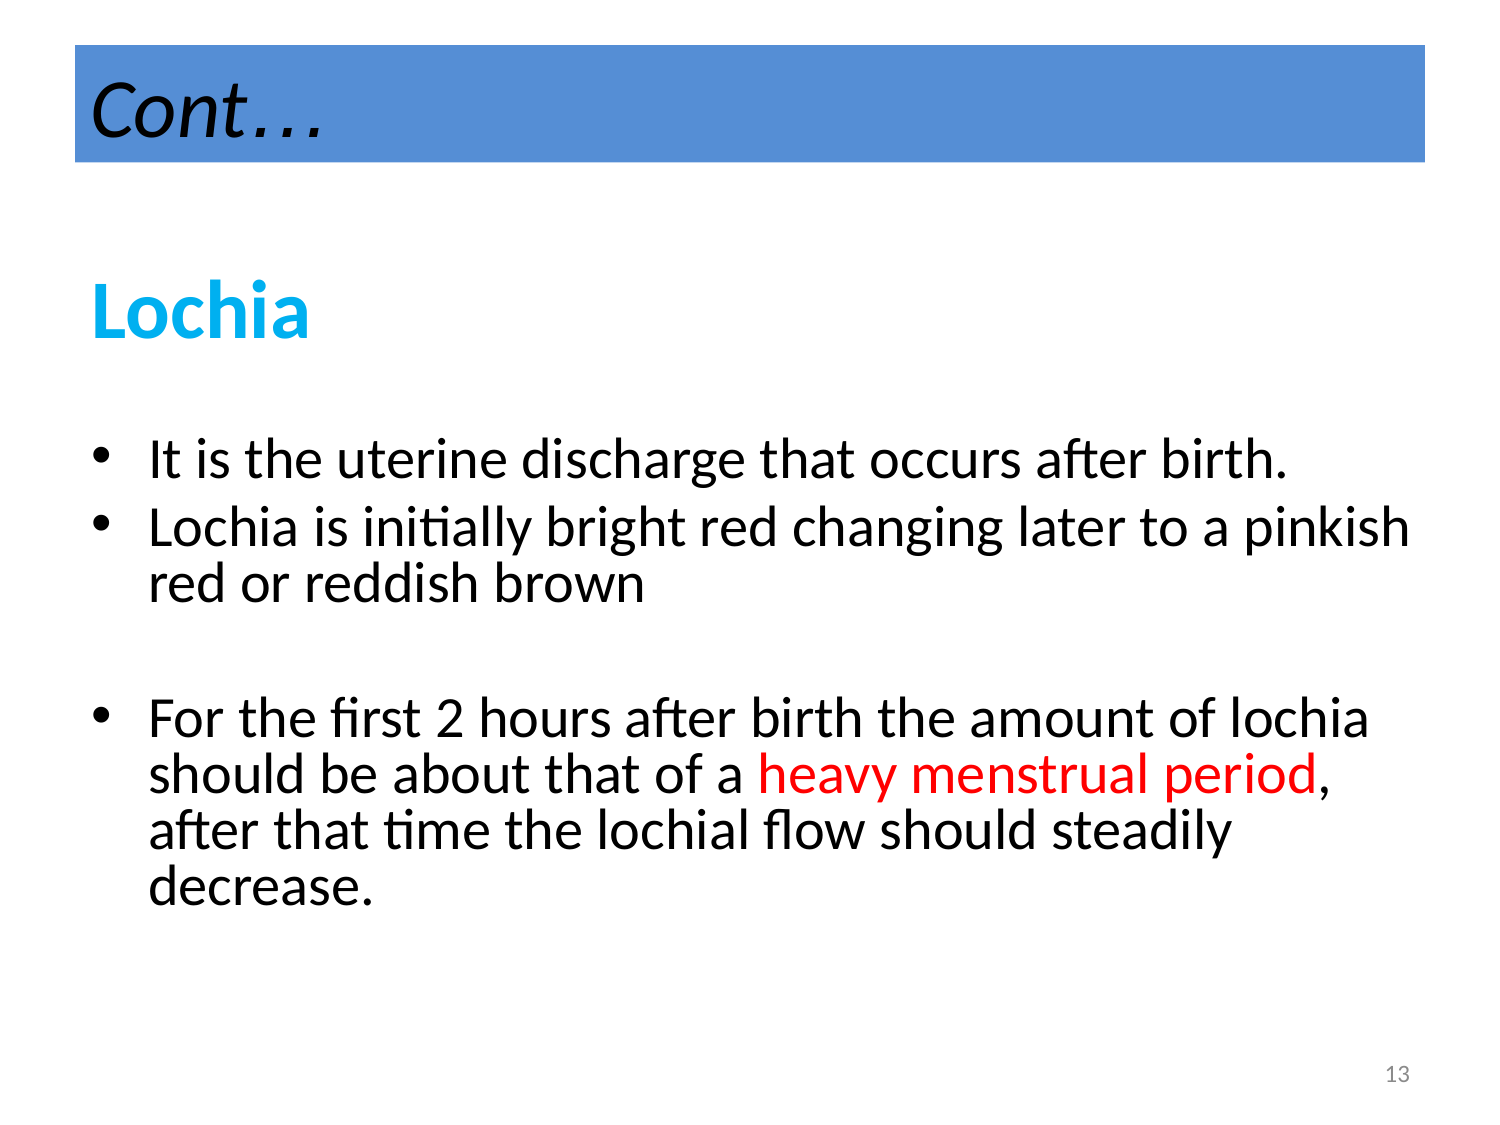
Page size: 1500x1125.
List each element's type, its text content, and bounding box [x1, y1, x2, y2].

list Lochia It is the uterine discharge that occurs after birth. Lochia is initially bright red changing later to a pinkish red or reddish brown For the first 2 hours after birth the amount of lochia should be about that of a heavy menstrual period, after that time the lochial flow should steadily decrease. [76, 267, 1427, 999]
slide_number 13 [1074, 1042, 1425, 1103]
title Cont… [75, 45, 1425, 163]
